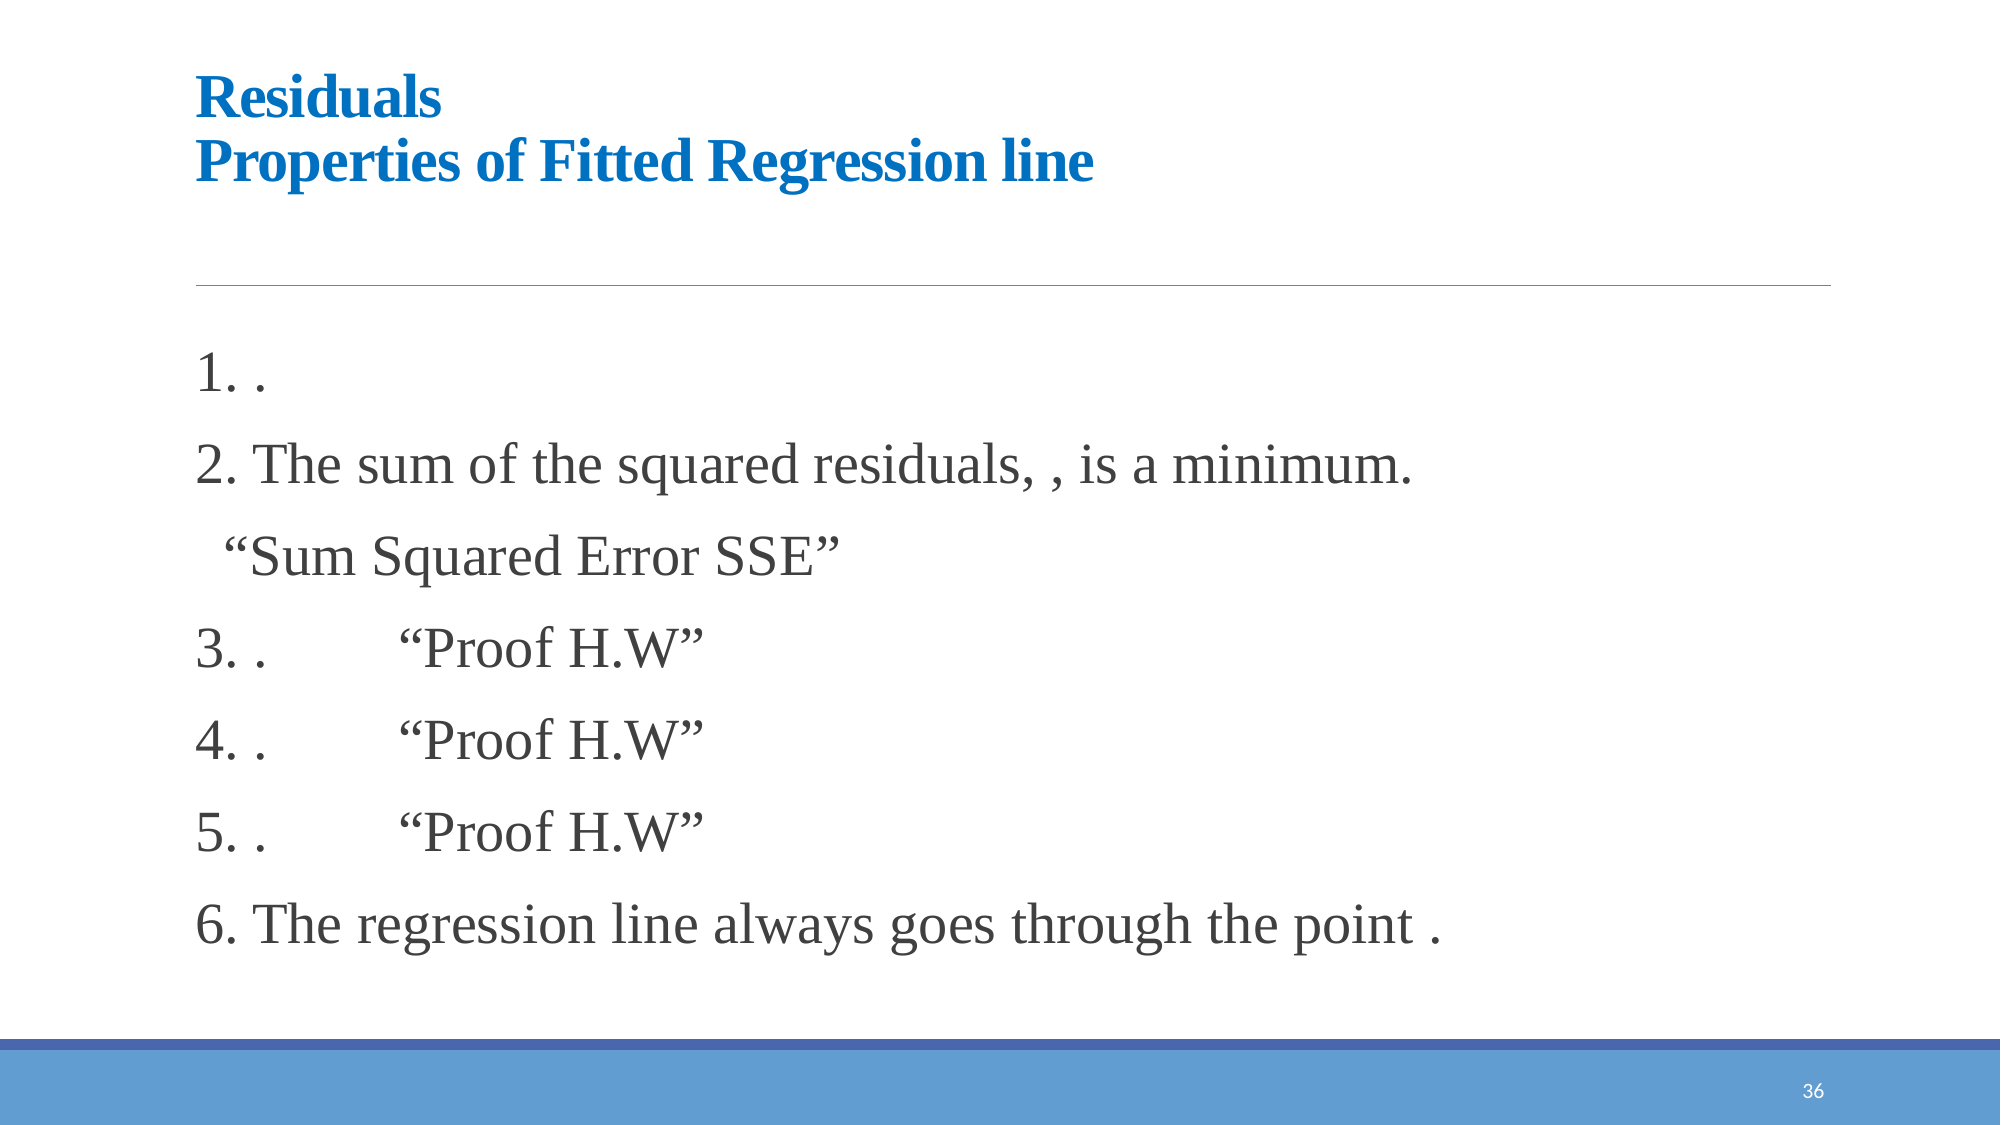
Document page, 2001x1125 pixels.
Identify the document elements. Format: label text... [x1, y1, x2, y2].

title Residuals Properties of Fitted Regression line [180, 47, 1830, 202]
slide_number 36 [1624, 1059, 1840, 1120]
